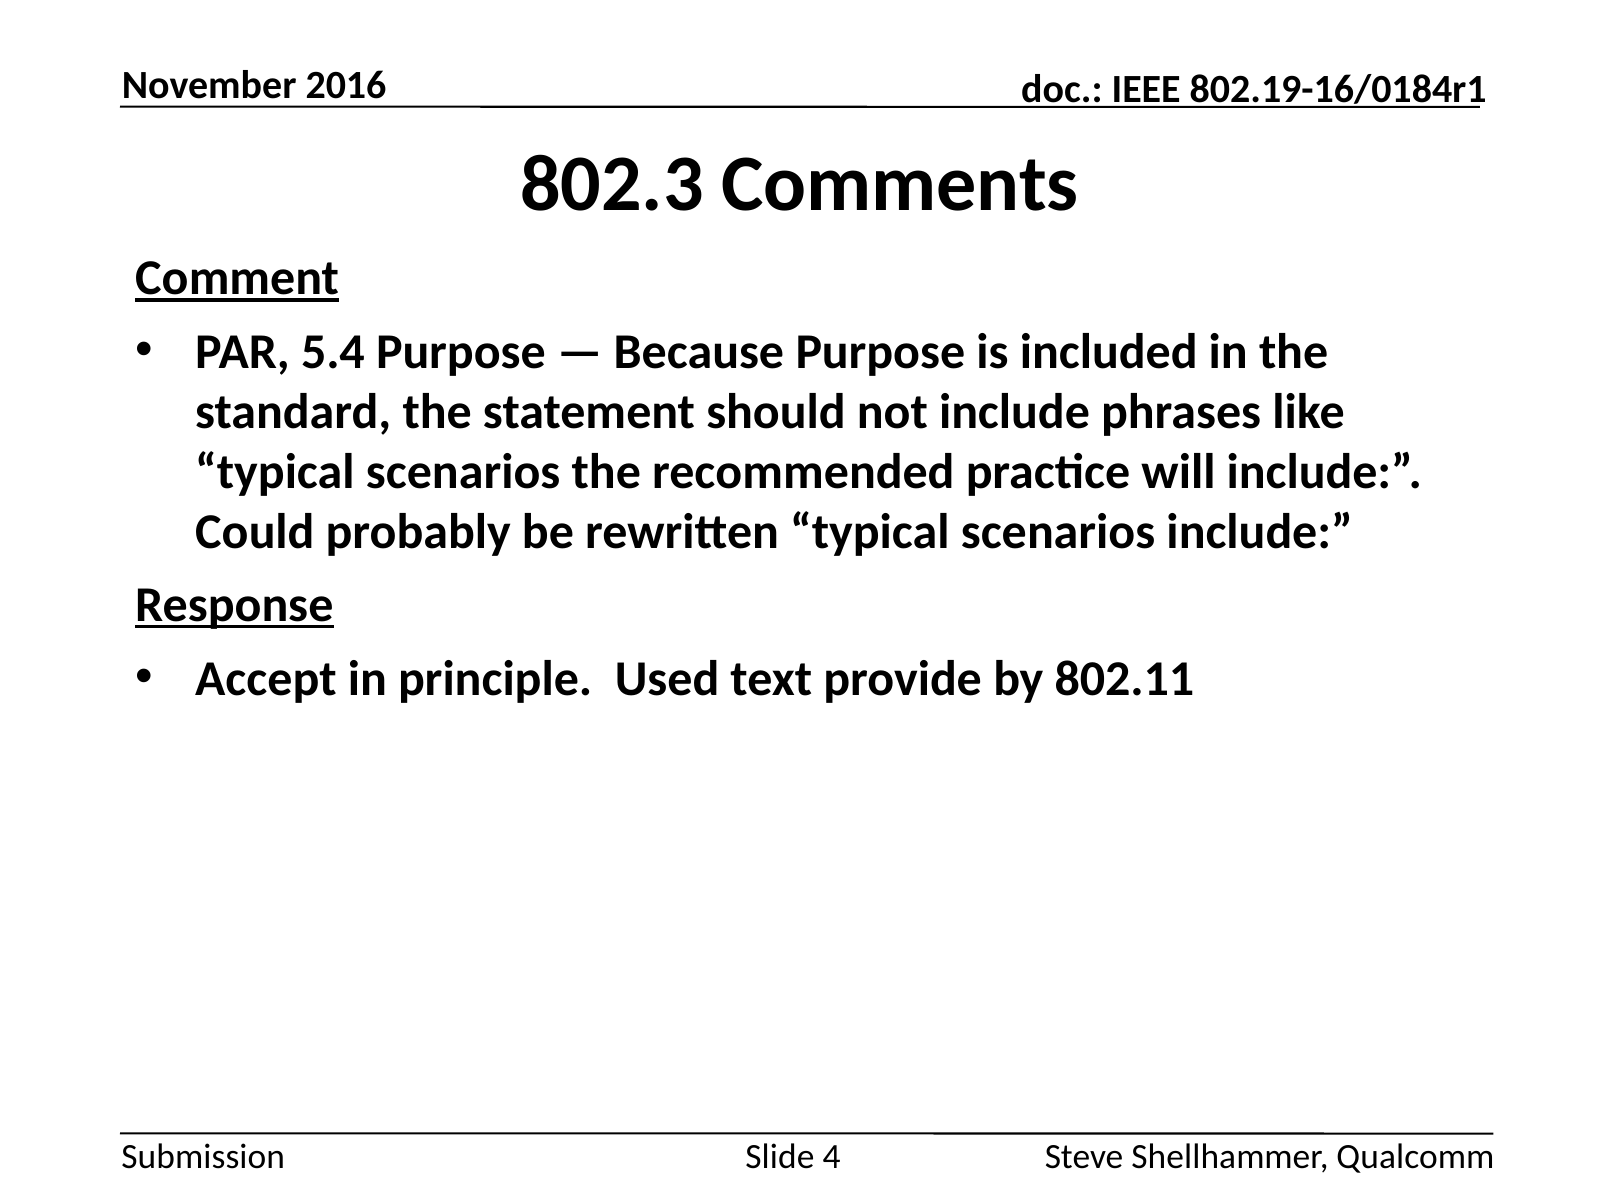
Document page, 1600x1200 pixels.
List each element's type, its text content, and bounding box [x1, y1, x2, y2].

list Comment PAR, 5.4 Purpose — Because Purpose is included in the standard, the statement should not include phrases like “typical scenarios the recommended practice will include:”. Could probably be rewritten “typical scenarios include:” Response Accept in principle. Used text provide by 802.11 [119, 237, 1480, 1067]
slide_number Slide 4 [733, 1132, 854, 1197]
footer Steve Shellhammer, Qualcomm [937, 1132, 1495, 1174]
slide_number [121, 58, 451, 107]
title 802.3 Comments [119, 119, 1480, 237]
